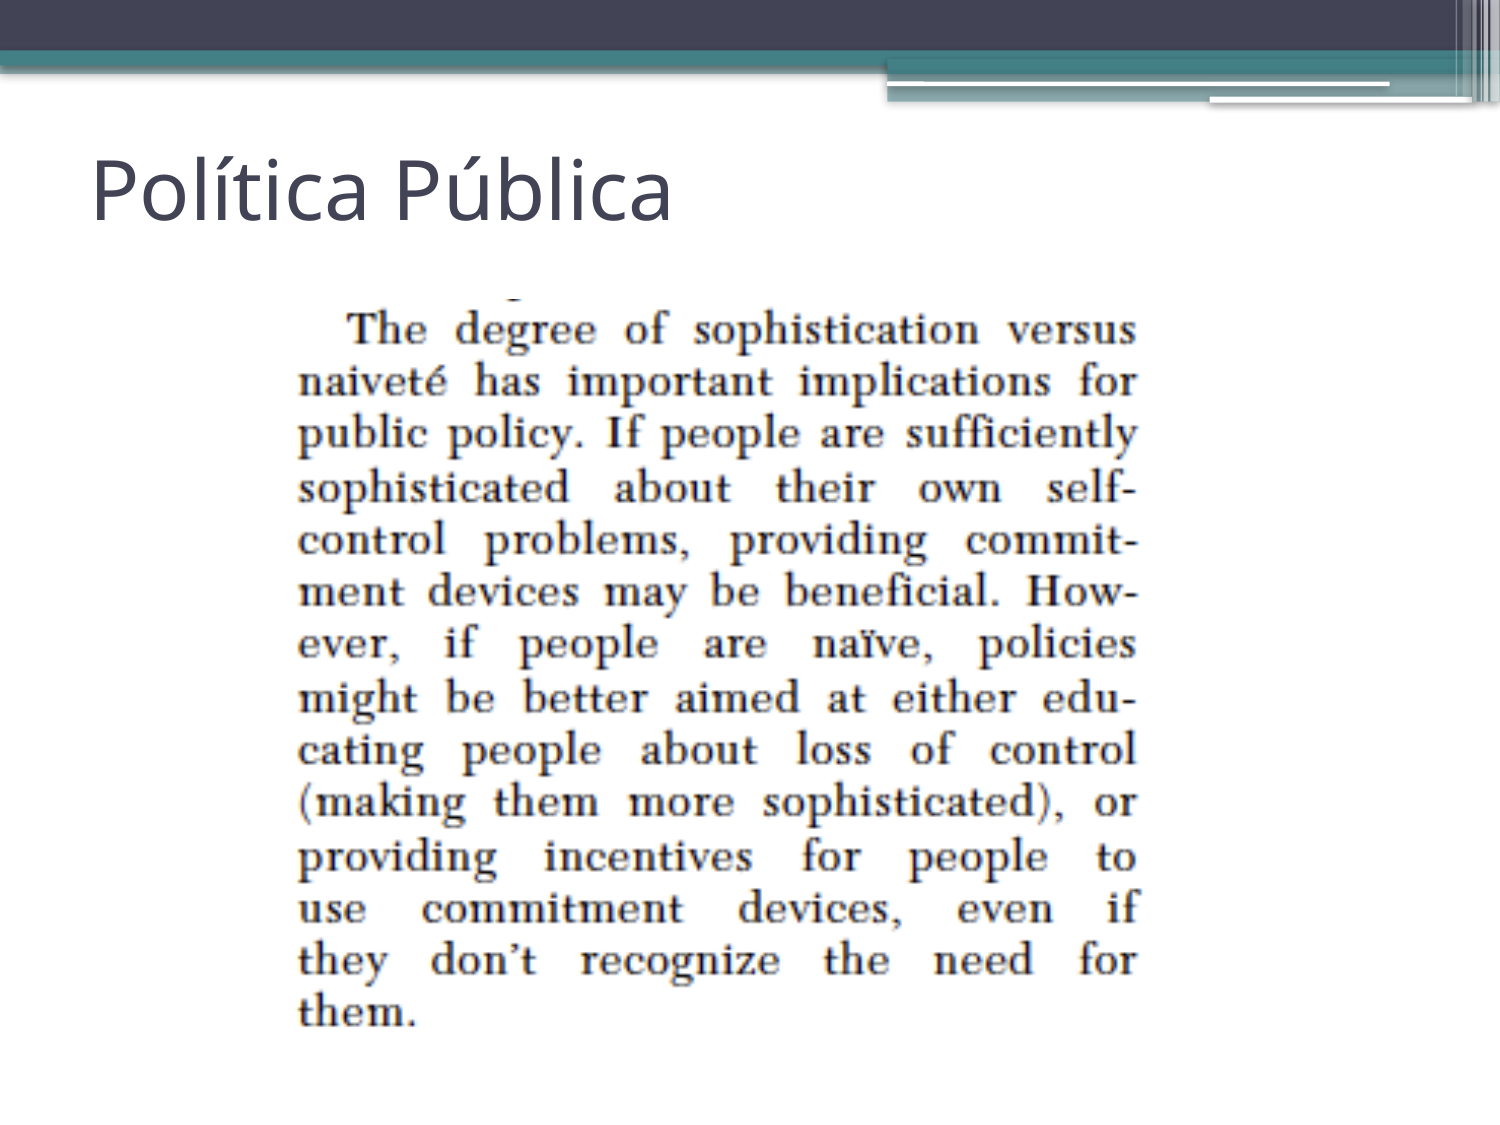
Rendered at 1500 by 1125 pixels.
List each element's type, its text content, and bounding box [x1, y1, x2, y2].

title Política Pública [75, 99, 1425, 275]
picture [274, 299, 1185, 1085]
